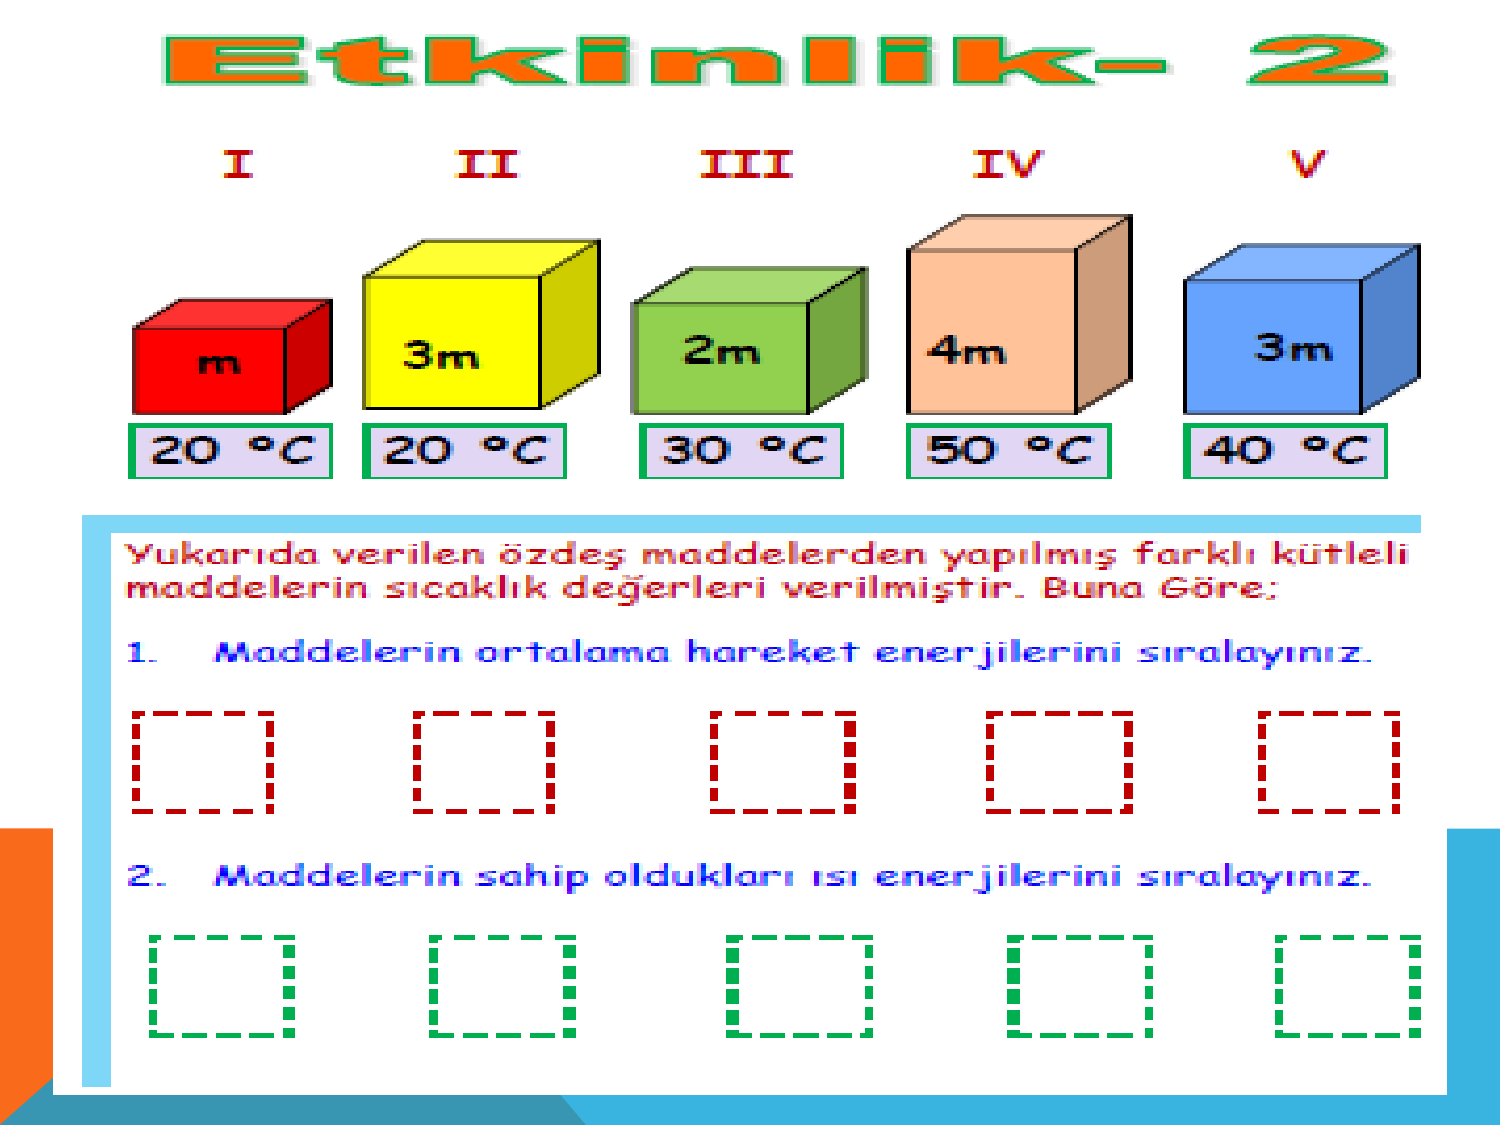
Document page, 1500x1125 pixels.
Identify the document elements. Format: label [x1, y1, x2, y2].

picture [52, 9, 1448, 1096]
